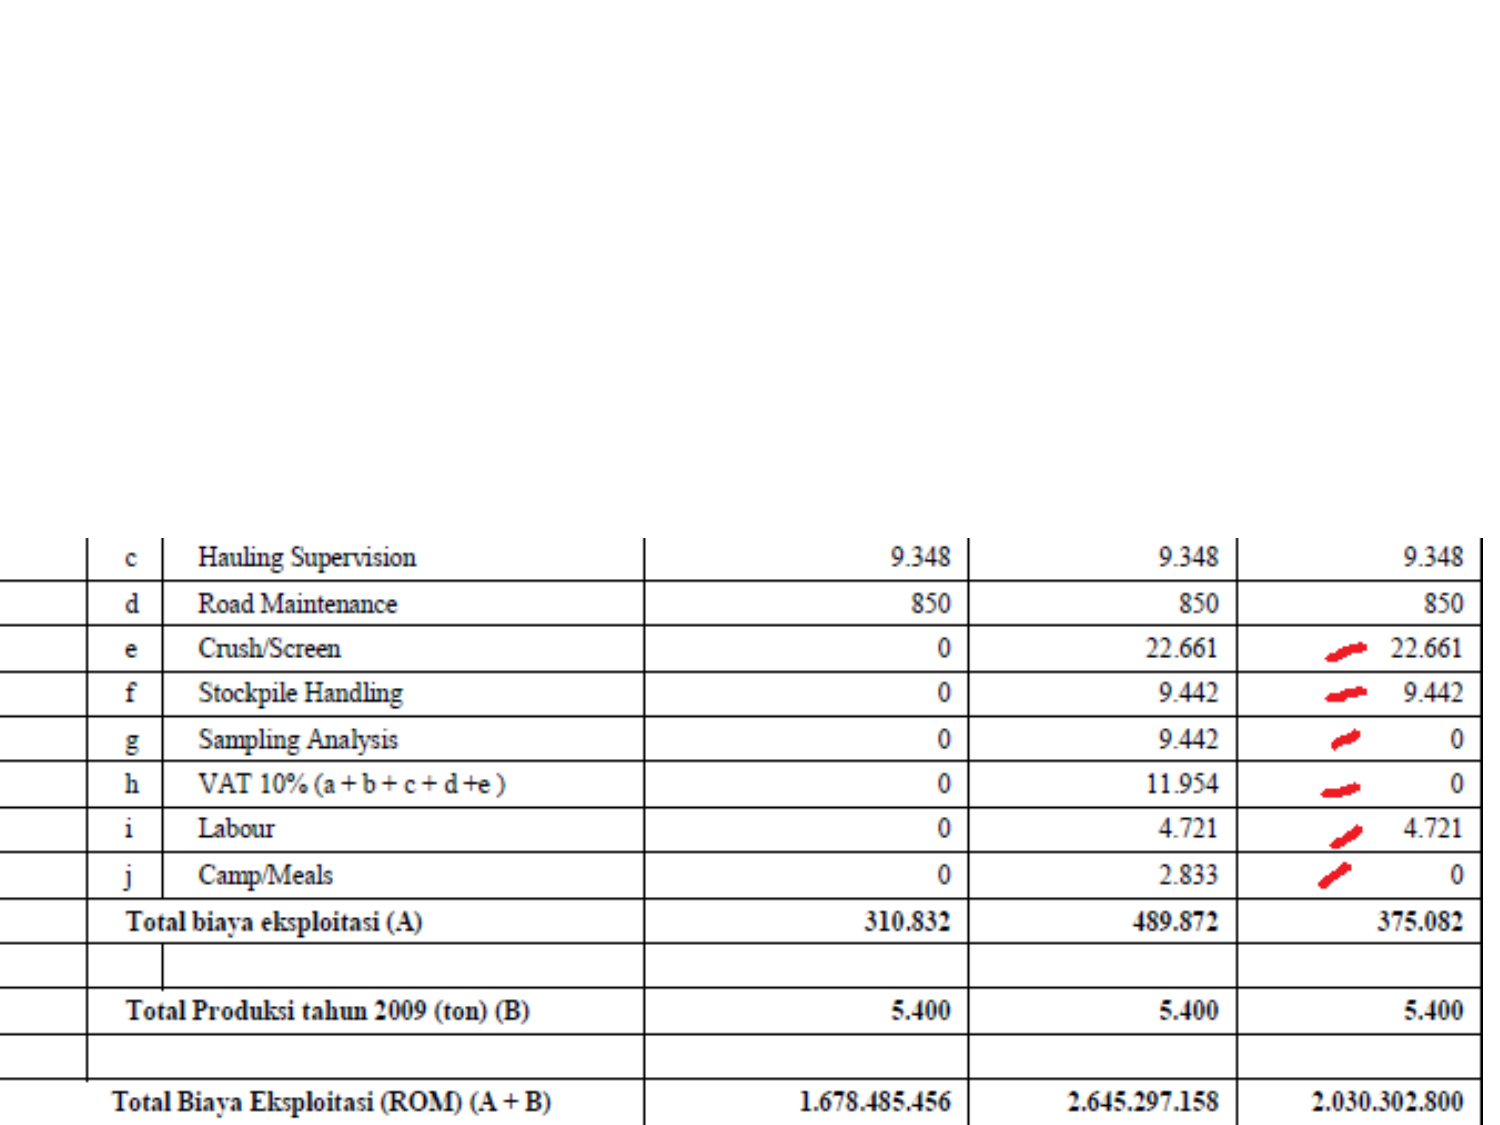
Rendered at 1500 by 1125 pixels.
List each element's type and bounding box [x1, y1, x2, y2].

picture [0, 538, 1484, 1125]
